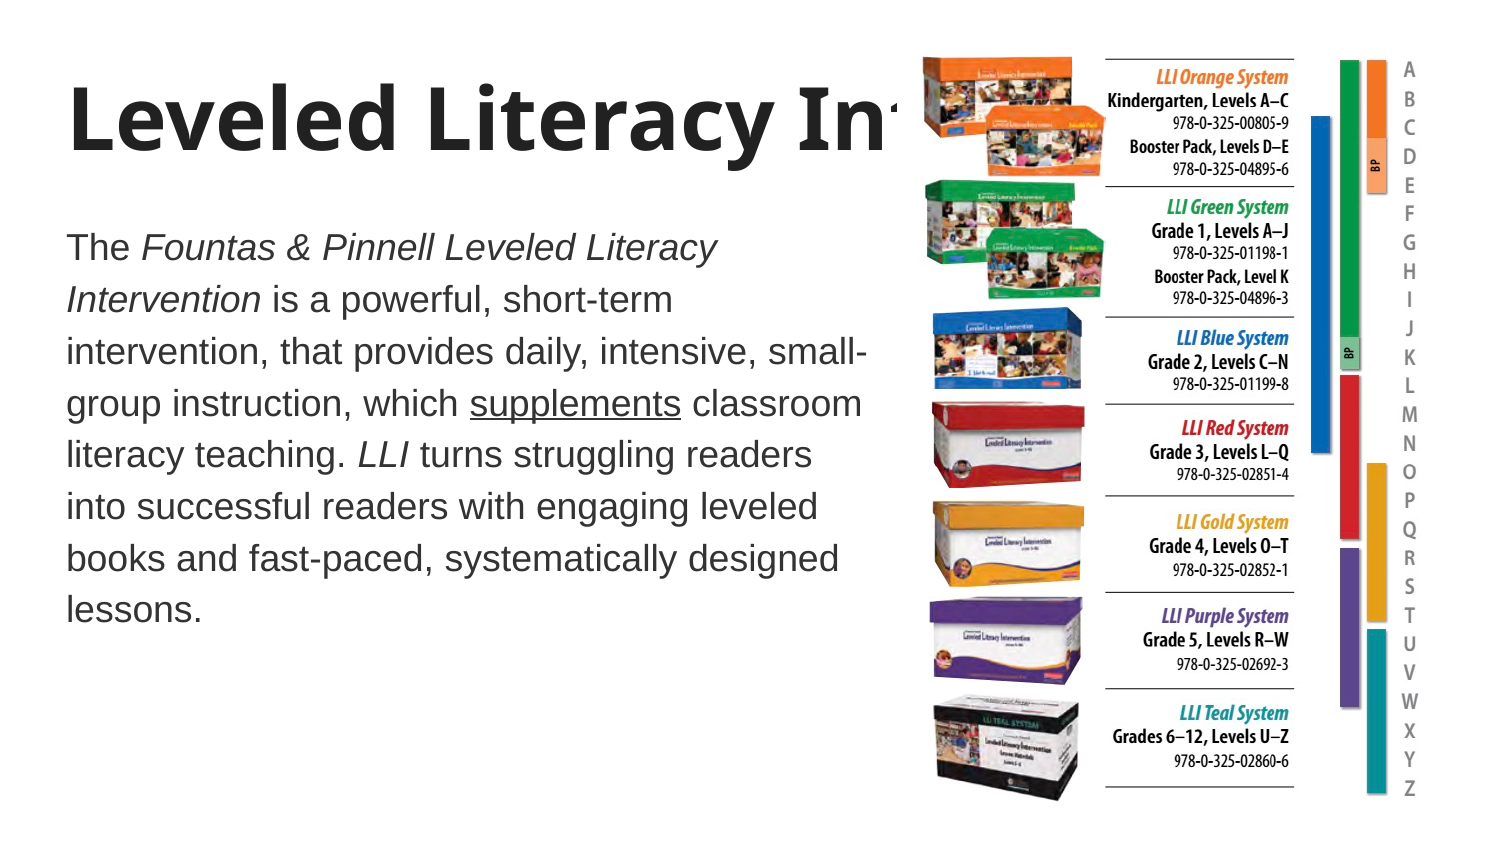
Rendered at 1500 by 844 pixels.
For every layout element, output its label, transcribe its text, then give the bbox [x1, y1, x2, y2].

title Leveled Literacy Intervention [51, 48, 892, 180]
picture [897, 17, 1459, 827]
list The Fountas & Pinnell Leveled Literacy Intervention is a powerful, short-term intervention, that provides daily, intensive, small-group instruction, which supplements classroom literacy teaching. LLI turns struggling readers into successful readers with engaging leveled books and fast-paced, systematically designed lessons. [51, 201, 892, 827]
